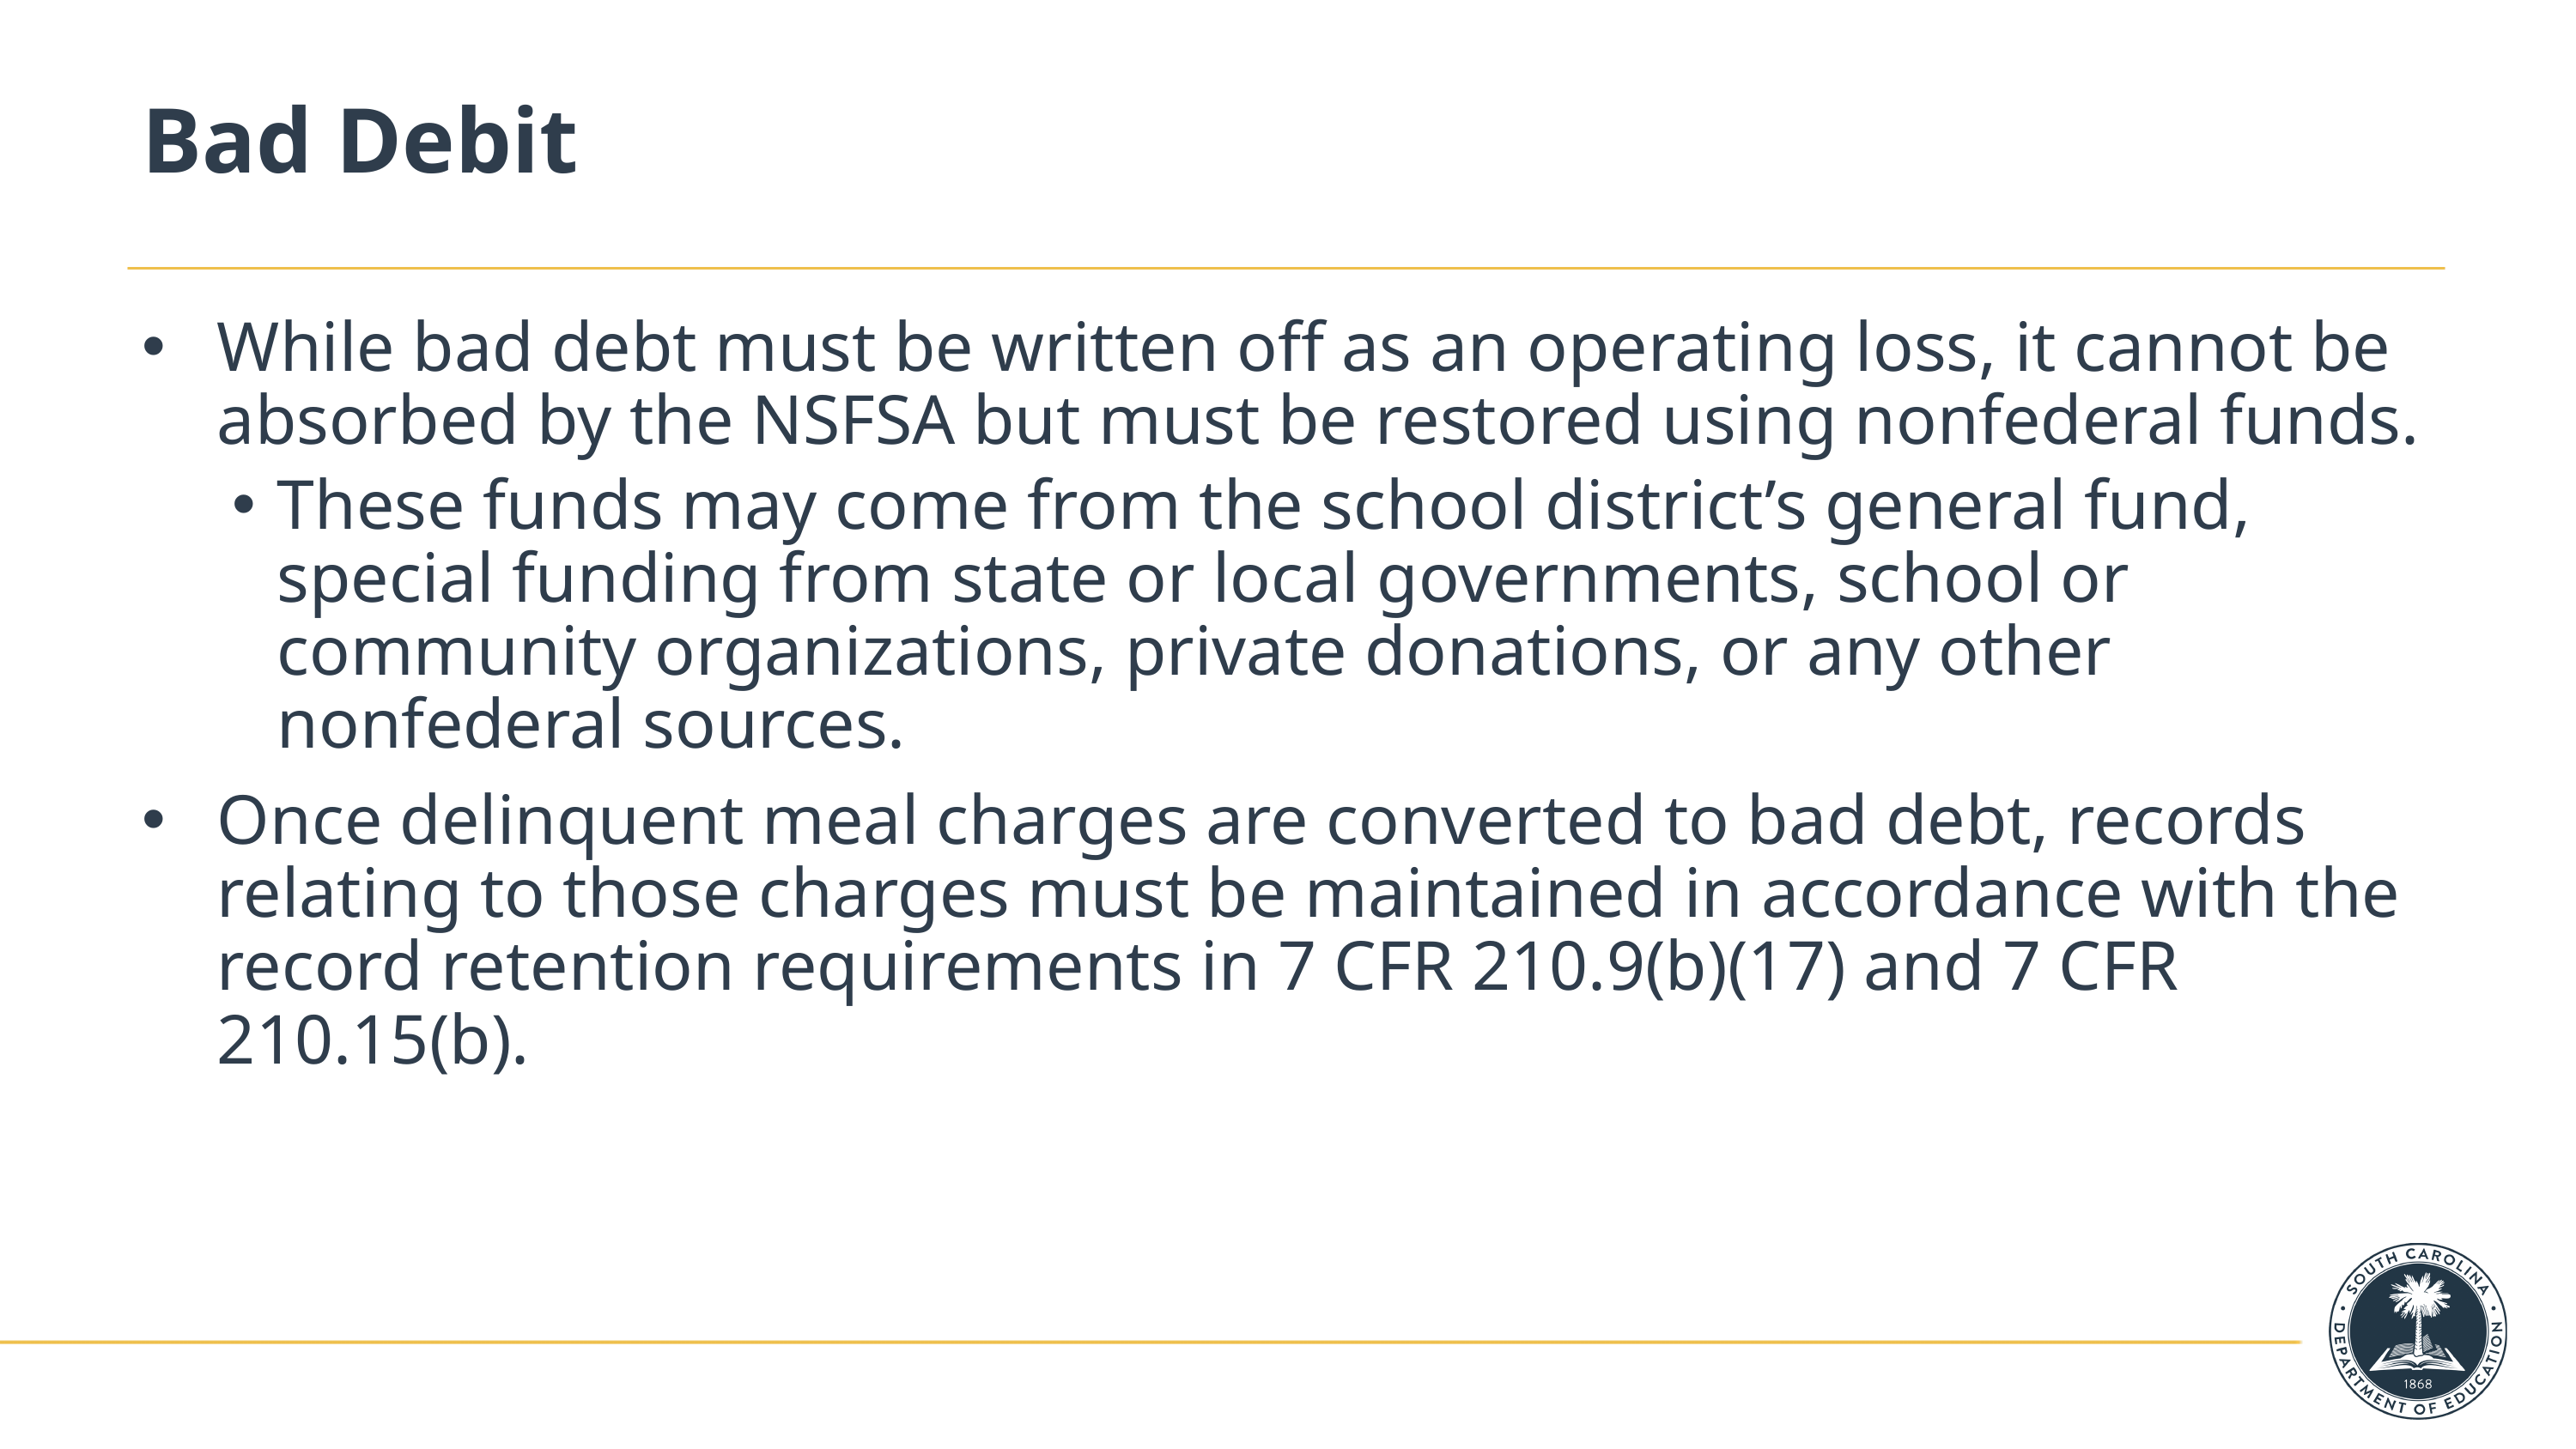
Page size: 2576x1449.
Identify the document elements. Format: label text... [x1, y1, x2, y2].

title Bad Debit [129, 76, 2447, 232]
picture [2329, 1243, 2507, 1420]
list While bad debt must be written off as an operating loss, it cannot be absorbed by the NSFSA but must be restored using nonfederal funds. These funds may come from the school district’s general fund, special funding from state or local governments, school or community organizations, private donations, or any other nonfederal sources. Once delinquent meal charges are converted to bad debt, records relating to those charges must be maintained in accordance with the record retention requirements in 7 CFR 210.9(b)(17) and 7 CFR 210.15(b). [129, 306, 2447, 1149]
